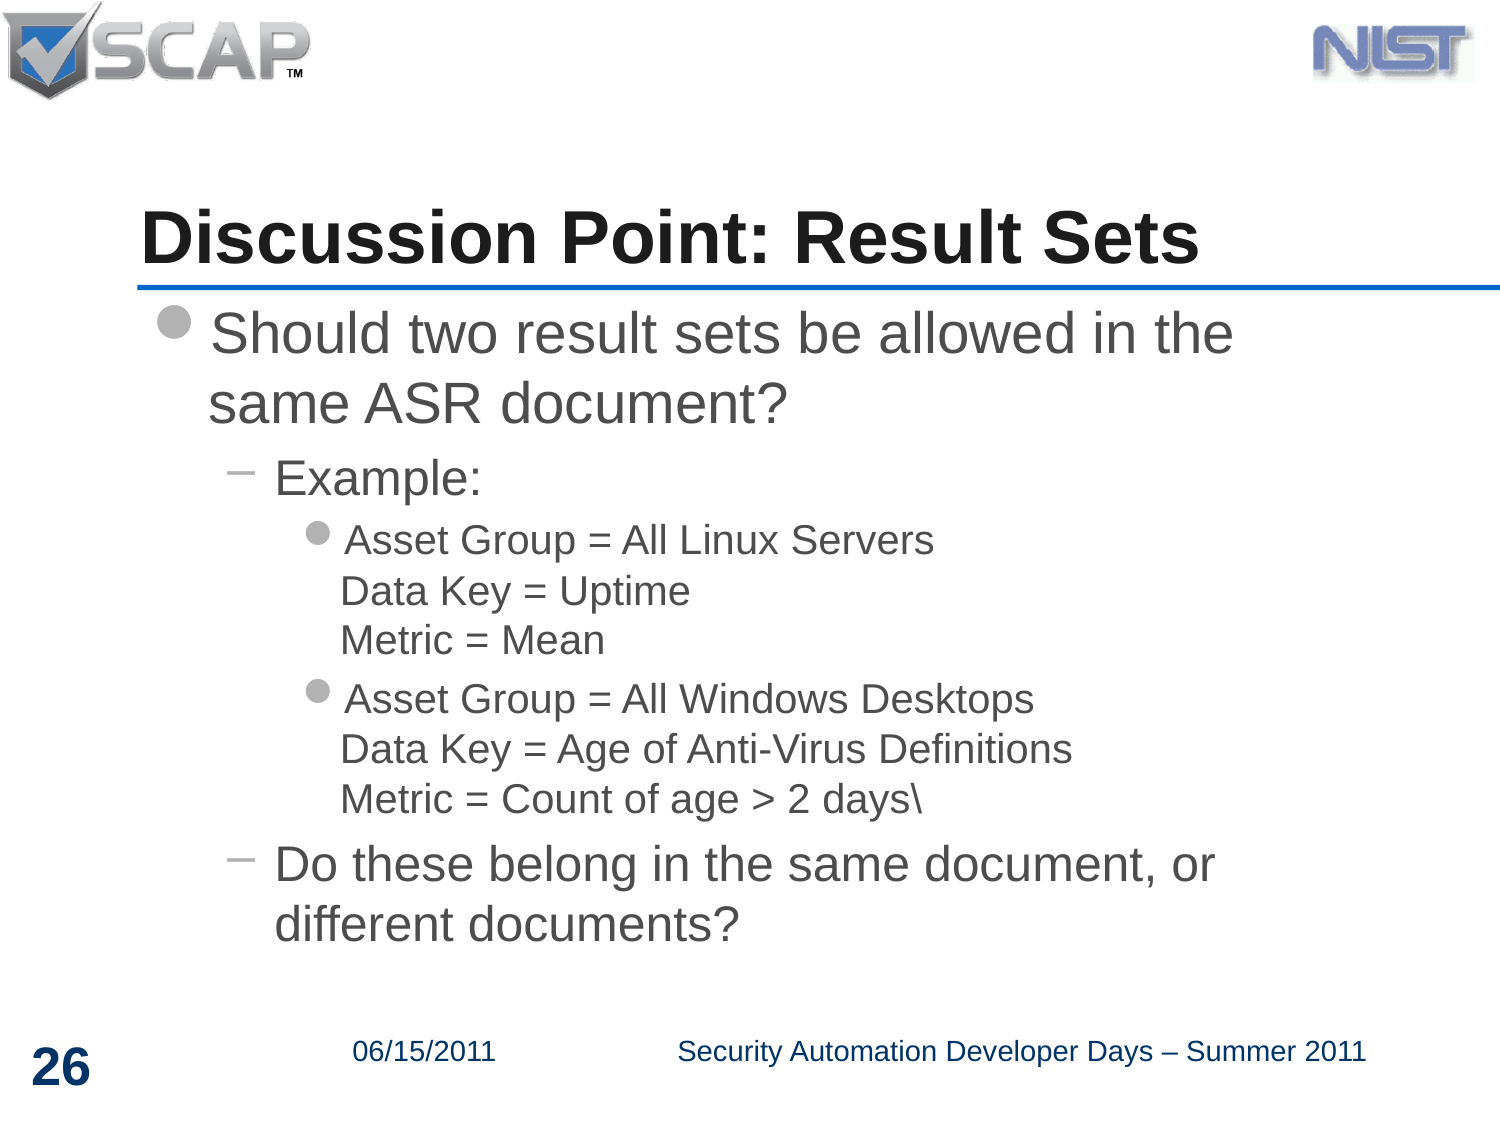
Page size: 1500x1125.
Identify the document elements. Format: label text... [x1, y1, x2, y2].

title Discussion Point: Result Sets [124, 99, 1426, 288]
slide_number 26 [13, 1023, 111, 1105]
picture [1312, 24, 1475, 83]
list Should two result sets be allowed in the same ASR document? Example: Asset Group = All Linux Servers Data Key = Uptime Metric = Mean Asset Group = All Windows Desktops Data Key = Age of Anti-Virus Definitions Metric = Count of age > 2 days\ Do these belong in the same document, or different documents? [137, 287, 1400, 1026]
footer Security Automation Developer Days – Summer 2011 [662, 1025, 1426, 1103]
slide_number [337, 1026, 662, 1103]
picture [0, 0, 313, 103]
